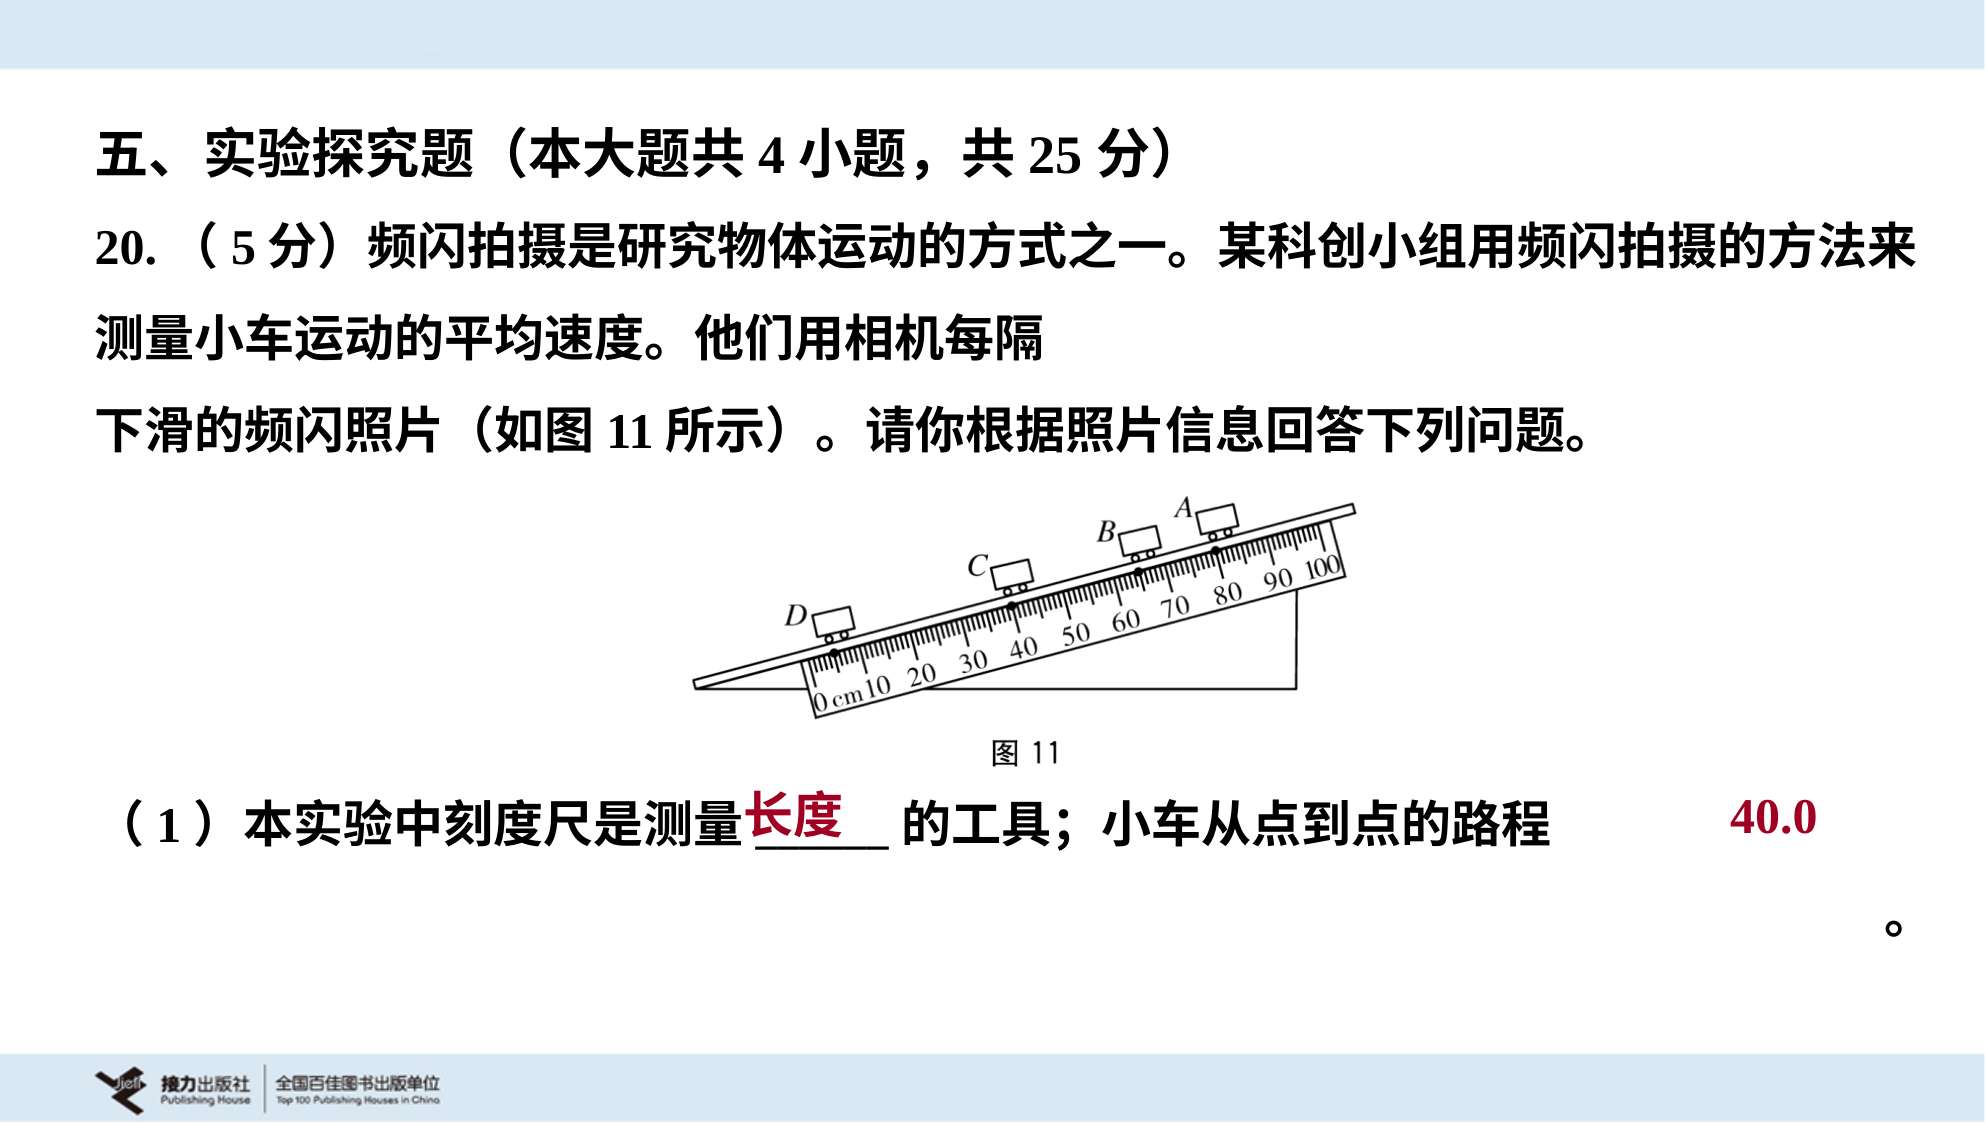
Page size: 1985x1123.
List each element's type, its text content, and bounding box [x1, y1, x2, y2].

text_box 长度 [725, 768, 863, 844]
picture [0, 0, 1985, 1122]
text_box 40.0 [1712, 755, 1836, 844]
text_box 五、实验探究题（本大题共4小题，共25分） [94, 88, 1892, 207]
